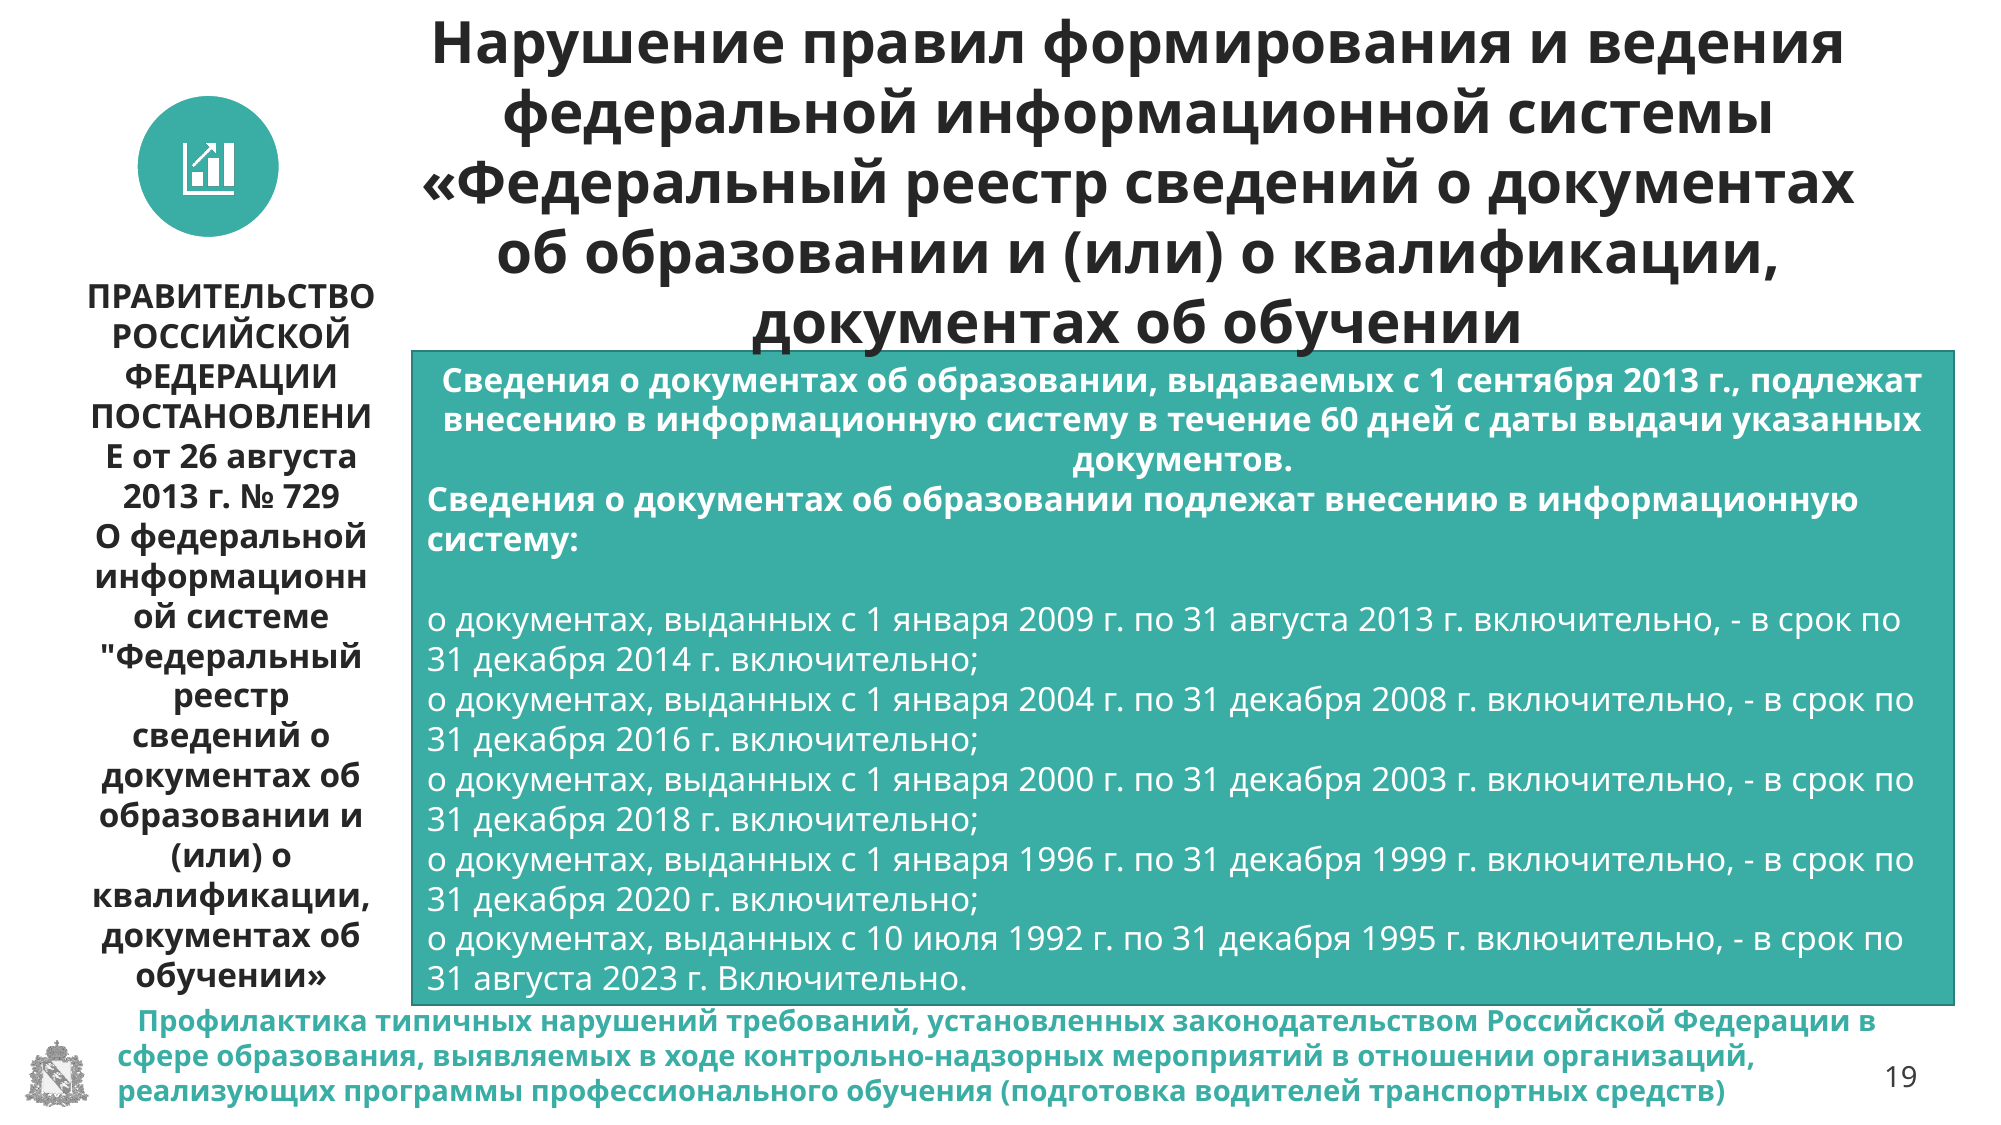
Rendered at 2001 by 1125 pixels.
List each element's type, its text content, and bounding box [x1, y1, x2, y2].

text_box Нарушение правил формирования и ведения федеральной информационной системы «Федеральный реестр сведений о документах об образовании и (или) о квалификации, документах об обучении [391, 0, 1886, 363]
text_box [131, 89, 285, 244]
text_box ПРАВИТЕЛЬСТВО РОССИЙСКОЙ ФЕДЕРАЦИИ ПОСТАНОВЛЕНИЕ от 26 августа 2013 г. № 729 О федеральной информационной системе "Федеральный реестр сведений о документах об образовании и (или) о квалификации, документах об обучении» [71, 268, 392, 1002]
text_box Сведения о документах об образовании, выдаваемых с 1 сентября 2013 г., подлежат внесению в информационную систему в течение 60 дней с даты выдачи указанных документов. Сведения о документах об образовании подлежат внесению в информационную систему: о документах, выданных с 1 января 2009 г. по 31 августа 2013 г. включительно, - в срок по 31 декабря 2014 г. включительно; о документах, выданных с 1 января 2004 г. по 31 декабря 2008 г. включительно, - в срок по 31 декабря 2016 г. включительно; о документах, выданных с 1 января 2000 г. по 31 декабря 2003 г. включительно, - в срок по 31 декабря 2018 г. включительно; о документах, выданных с 1 января 1996 г. по 31 декабря 1999 г. включительно, - в срок по 31 декабря 2020 г. включительно; о документах, выданных с 10 июля 1992 г. по 31 декабря 1995 г. включительно, - в срок по 31 августа 2023 г. Включительно. [411, 350, 1955, 1006]
